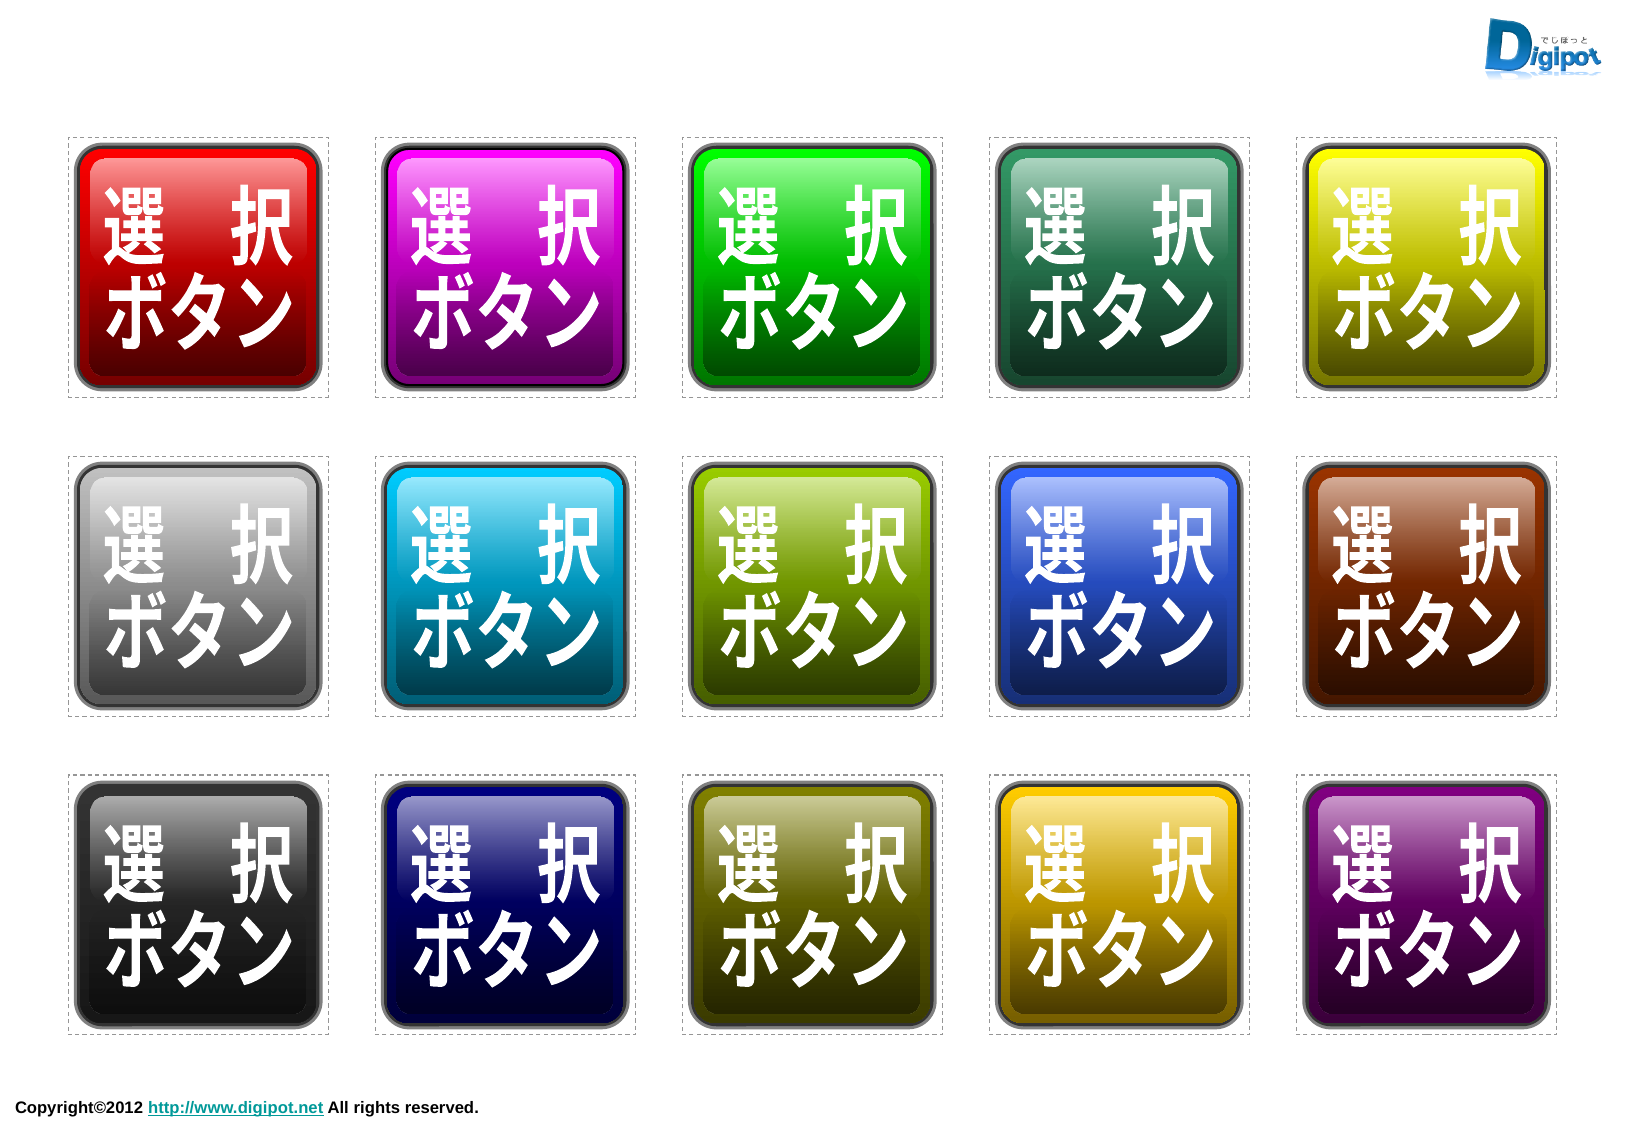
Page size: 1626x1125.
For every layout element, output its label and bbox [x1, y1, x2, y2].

picture [1485, 18, 1602, 82]
text_box [694, 148, 931, 386]
text_box [396, 796, 614, 1014]
text_box [80, 467, 317, 705]
text_box [396, 477, 614, 695]
text_box [1001, 467, 1238, 705]
text_box [1001, 148, 1238, 386]
text_box [1010, 158, 1228, 376]
text_box [1318, 477, 1535, 695]
text_box [1010, 796, 1228, 1014]
text_box [703, 158, 921, 376]
text_box [703, 477, 921, 695]
text_box [89, 796, 307, 1014]
text_box [694, 786, 931, 1024]
text_box [387, 786, 624, 1024]
text_box [1308, 786, 1545, 1024]
text_box [1318, 158, 1535, 376]
text_box [1308, 148, 1545, 386]
text_box [387, 467, 624, 705]
text_box [89, 477, 307, 695]
text_box [694, 467, 931, 705]
text_box [89, 158, 307, 376]
text_box [80, 148, 317, 386]
text_box [703, 796, 921, 1014]
text_box [1010, 477, 1228, 695]
text_box [1001, 786, 1238, 1024]
text_box [1318, 796, 1535, 1014]
text_box [80, 786, 317, 1024]
text_box [396, 158, 614, 376]
text_box [387, 148, 624, 386]
text_box [1308, 467, 1545, 705]
